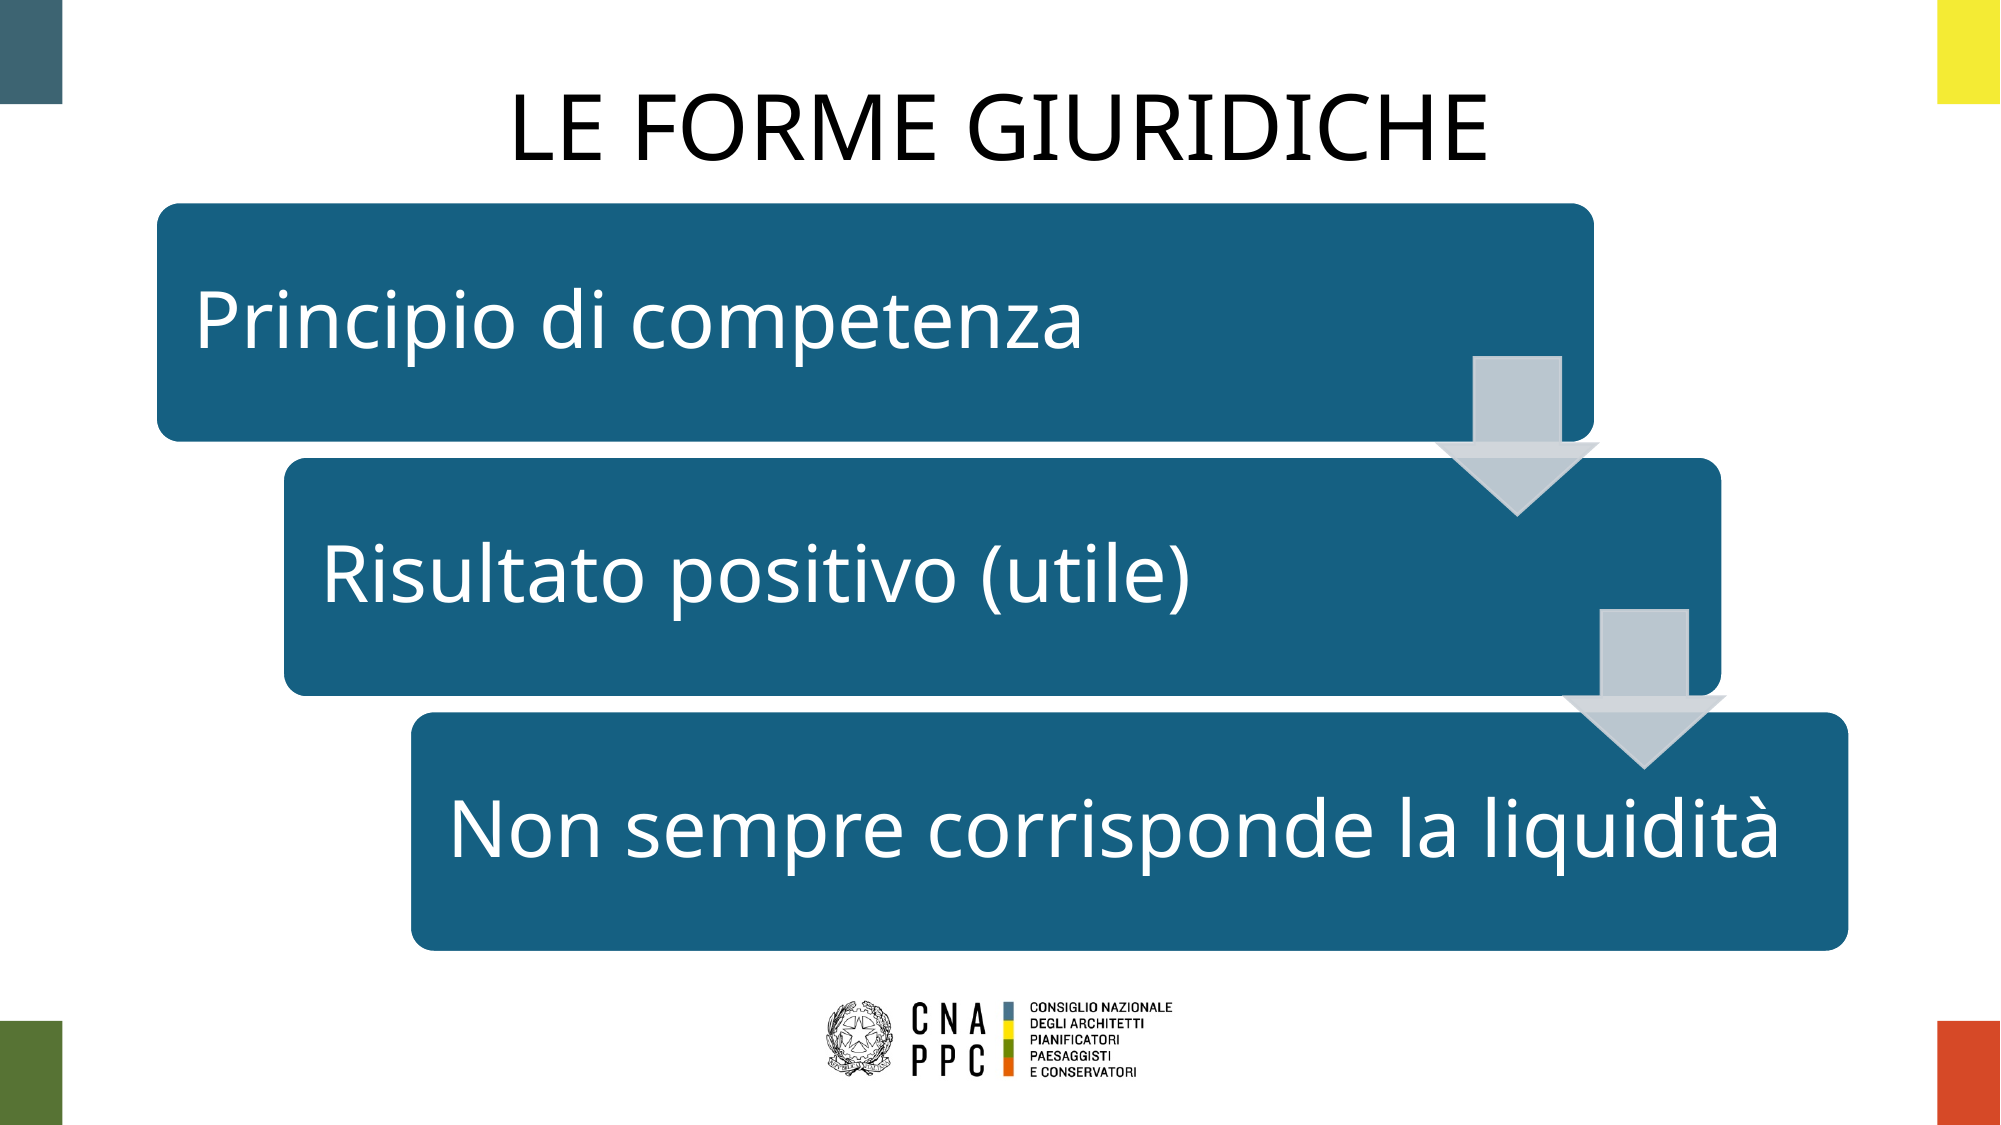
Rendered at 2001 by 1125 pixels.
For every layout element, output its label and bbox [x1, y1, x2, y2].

text_box [0, 0, 2000, 1125]
